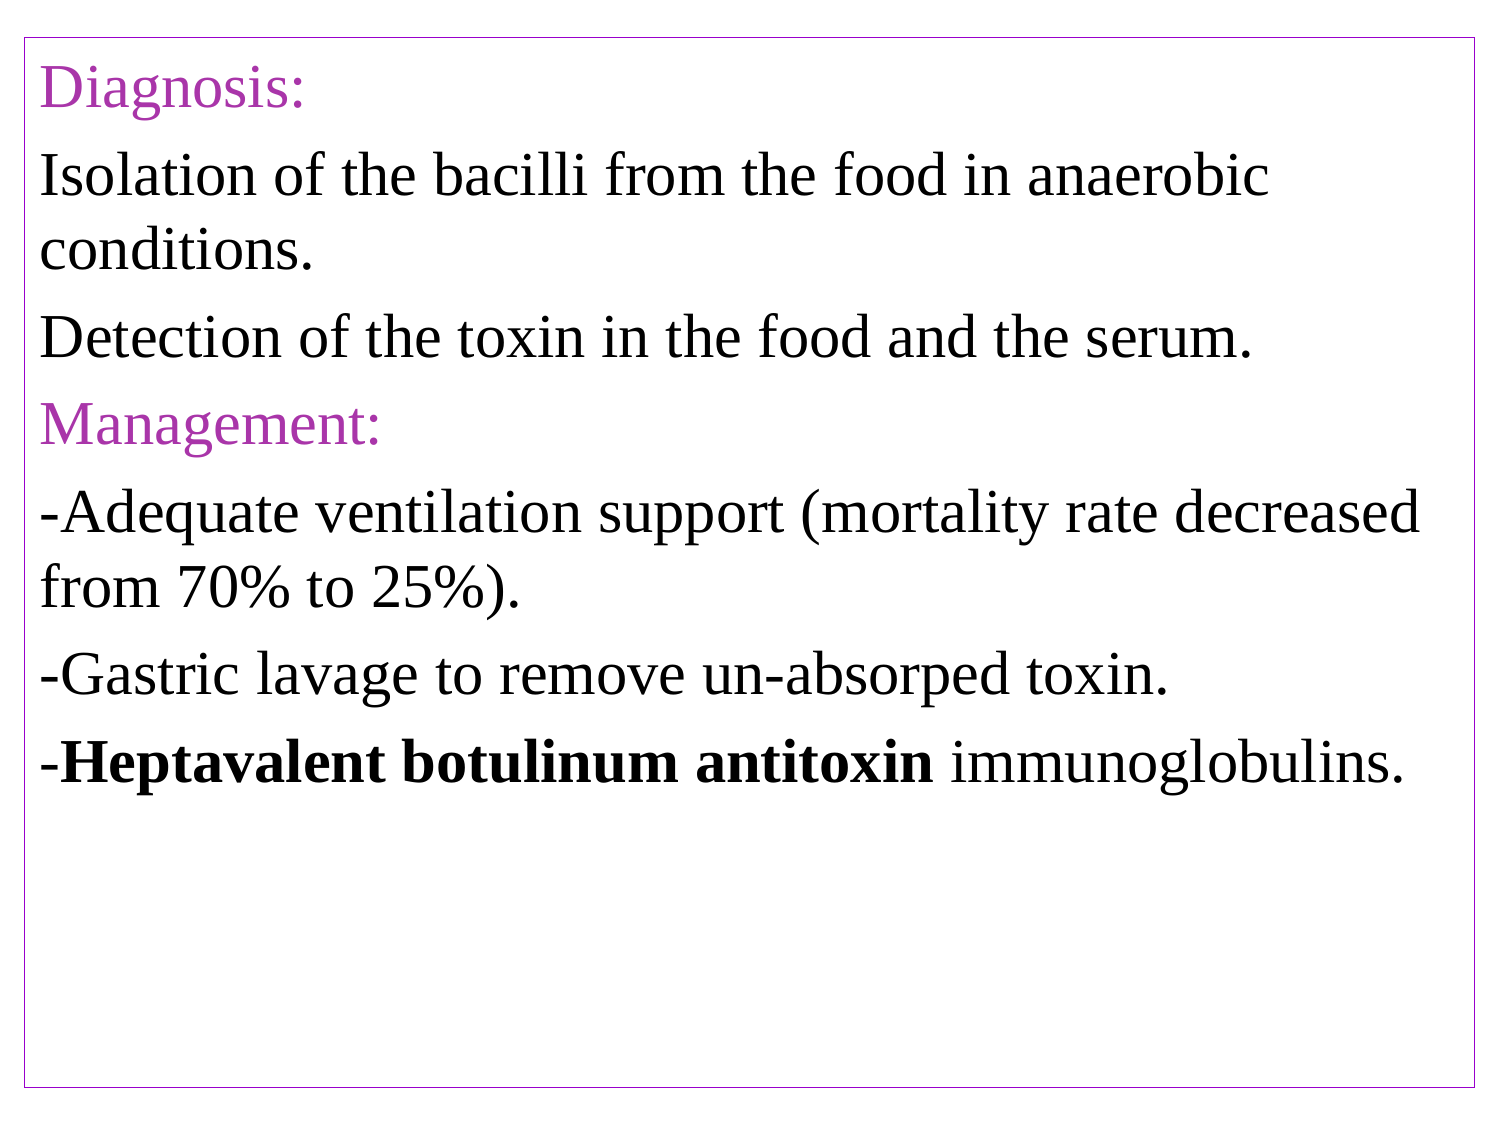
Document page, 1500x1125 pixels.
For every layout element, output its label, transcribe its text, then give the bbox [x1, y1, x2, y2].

title N [37, 30, 45, 37]
subtitle Diagnosis: Isolation of the bacilli from the food in anaerobic conditions. Detection of the toxin in the food and the serum. Management: -Adequate ventilation support (mortality rate decreased from 70% to 25%). -Gastric lavage to remove un-absorped toxin. -Heptavalent botulinum antitoxin immunoglobulins. [24, 37, 1475, 1088]
